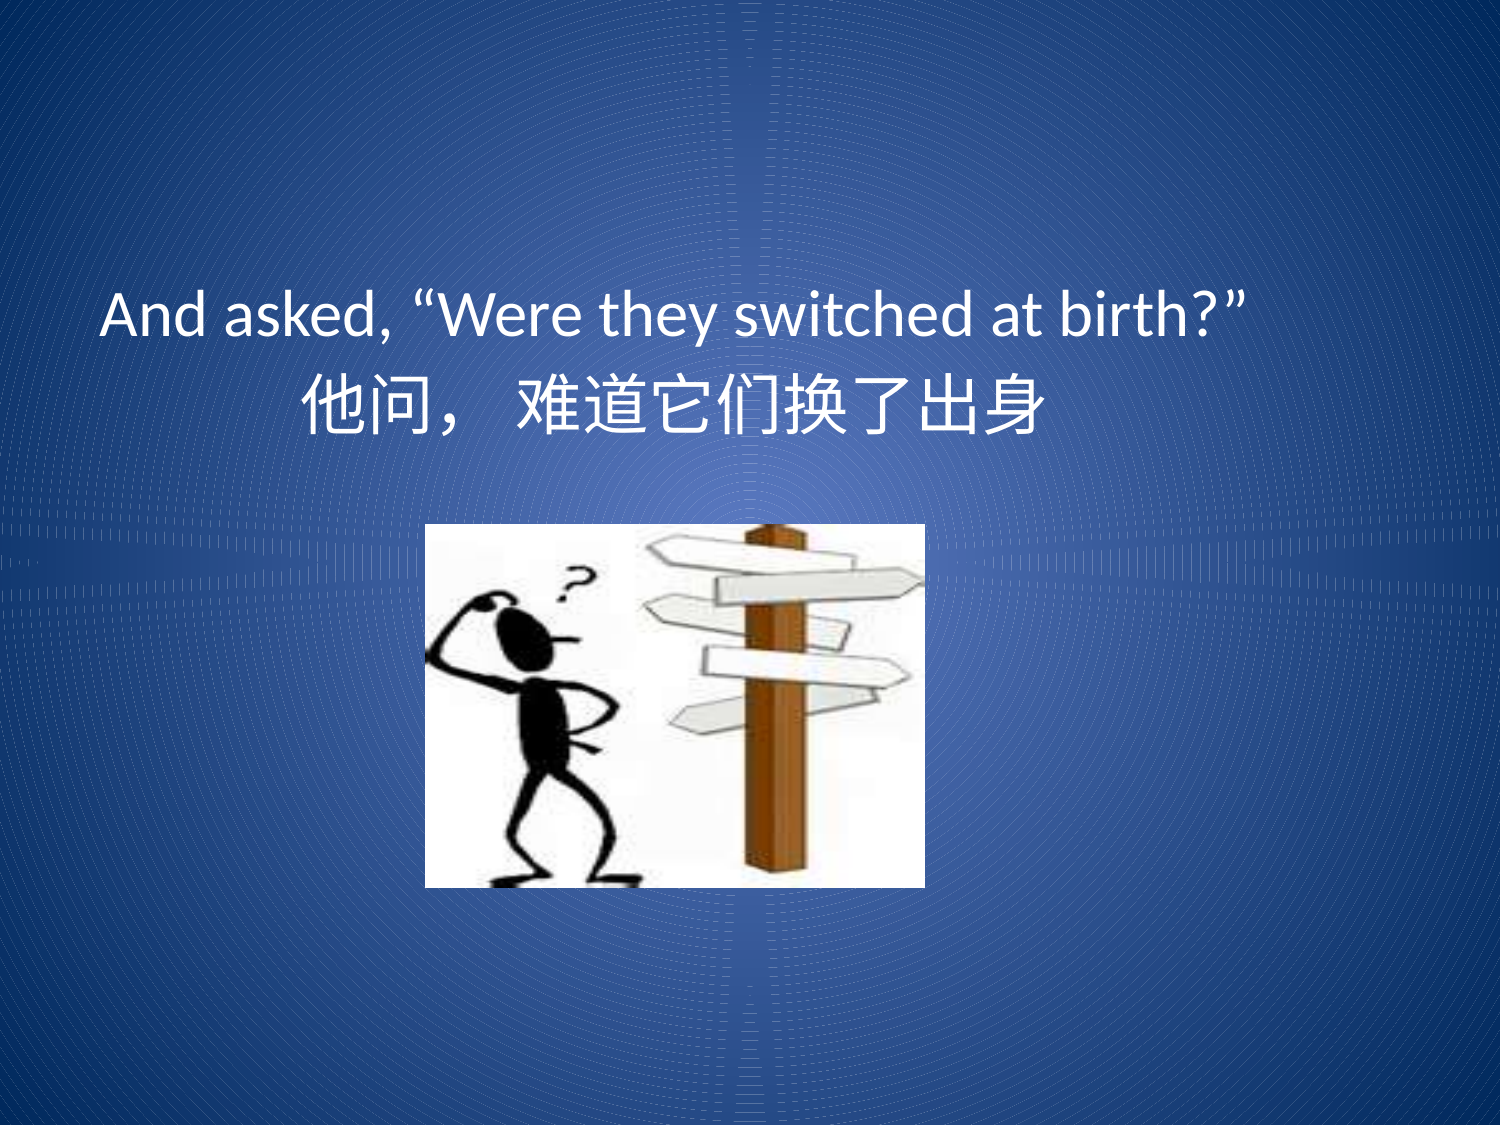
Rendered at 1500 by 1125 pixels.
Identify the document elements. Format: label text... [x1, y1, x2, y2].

picture [424, 524, 926, 888]
list And asked, “Were they switched at birth?” 他问， 难道它们换了出身 [0, 262, 1351, 1006]
